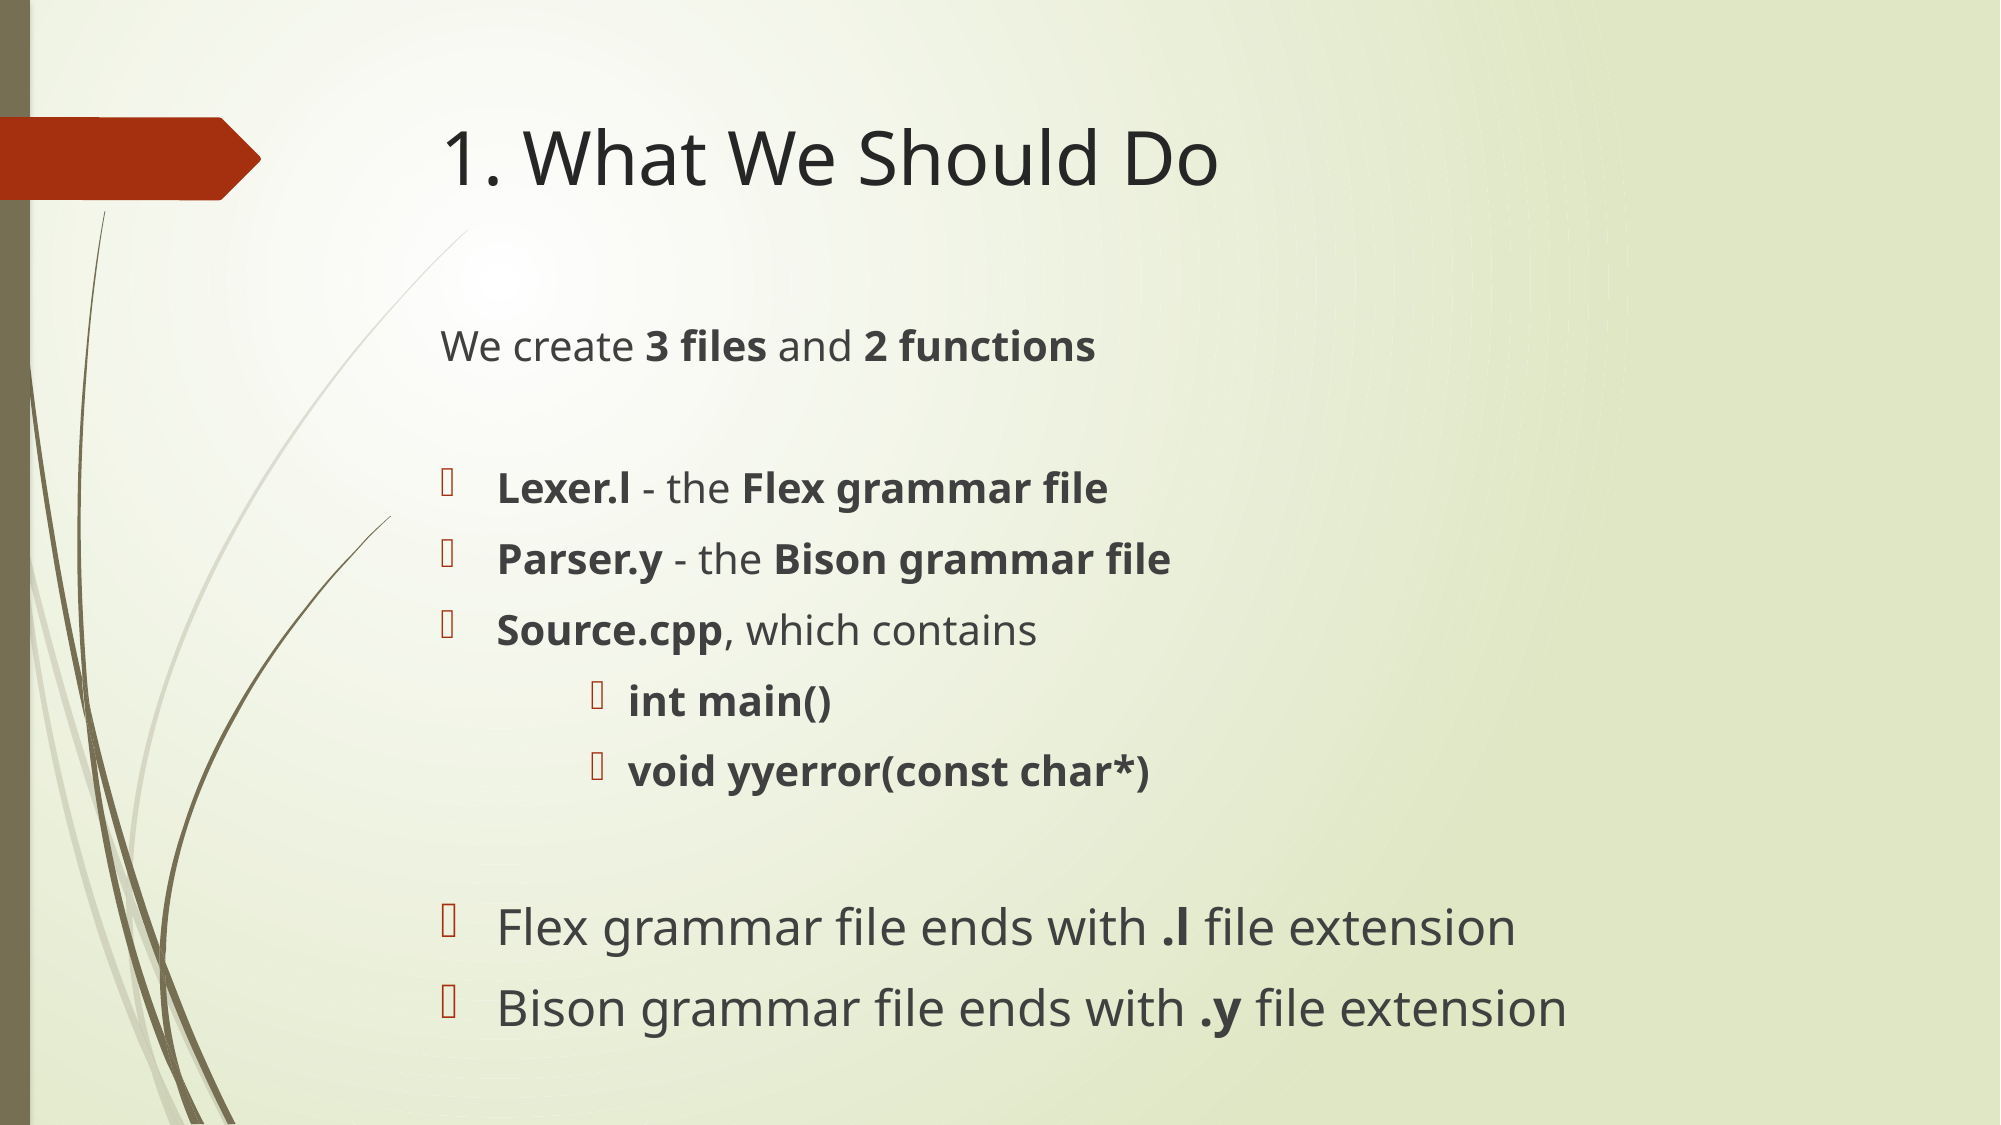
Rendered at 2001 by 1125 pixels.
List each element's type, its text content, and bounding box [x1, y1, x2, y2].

title 1. What We Should Do [425, 102, 1888, 313]
list We create 3 files and 2 functions Lexer.l - the Flex grammar file Parser.y - the Bison grammar file Source.cpp, which contains int main() void yyerror(const char*) Flex grammar file ends with .l file extension Bison grammar file ends with .y file extension [425, 312, 1642, 1036]
